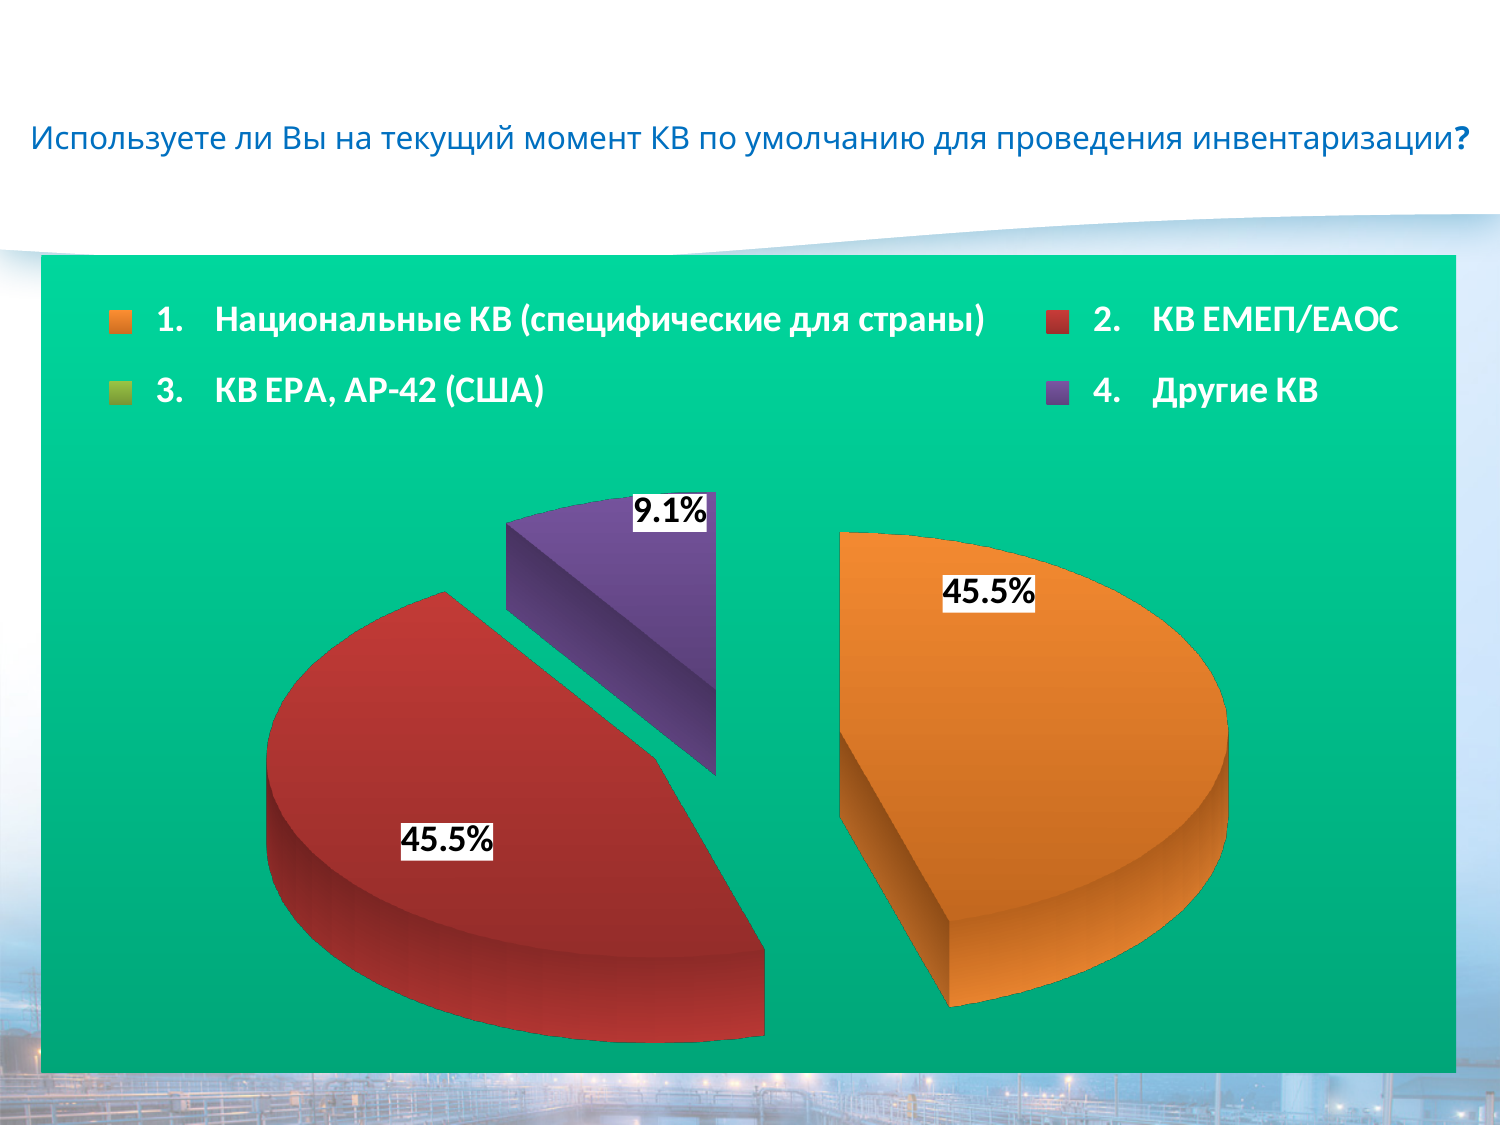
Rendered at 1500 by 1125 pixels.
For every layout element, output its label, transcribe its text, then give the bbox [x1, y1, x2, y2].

title Используете ли Вы на текущий момент КВ по умолчанию для проведения инвентаризации? [0, 106, 1500, 213]
chart [41, 255, 1457, 1074]
picture [0, 215, 1500, 1125]
